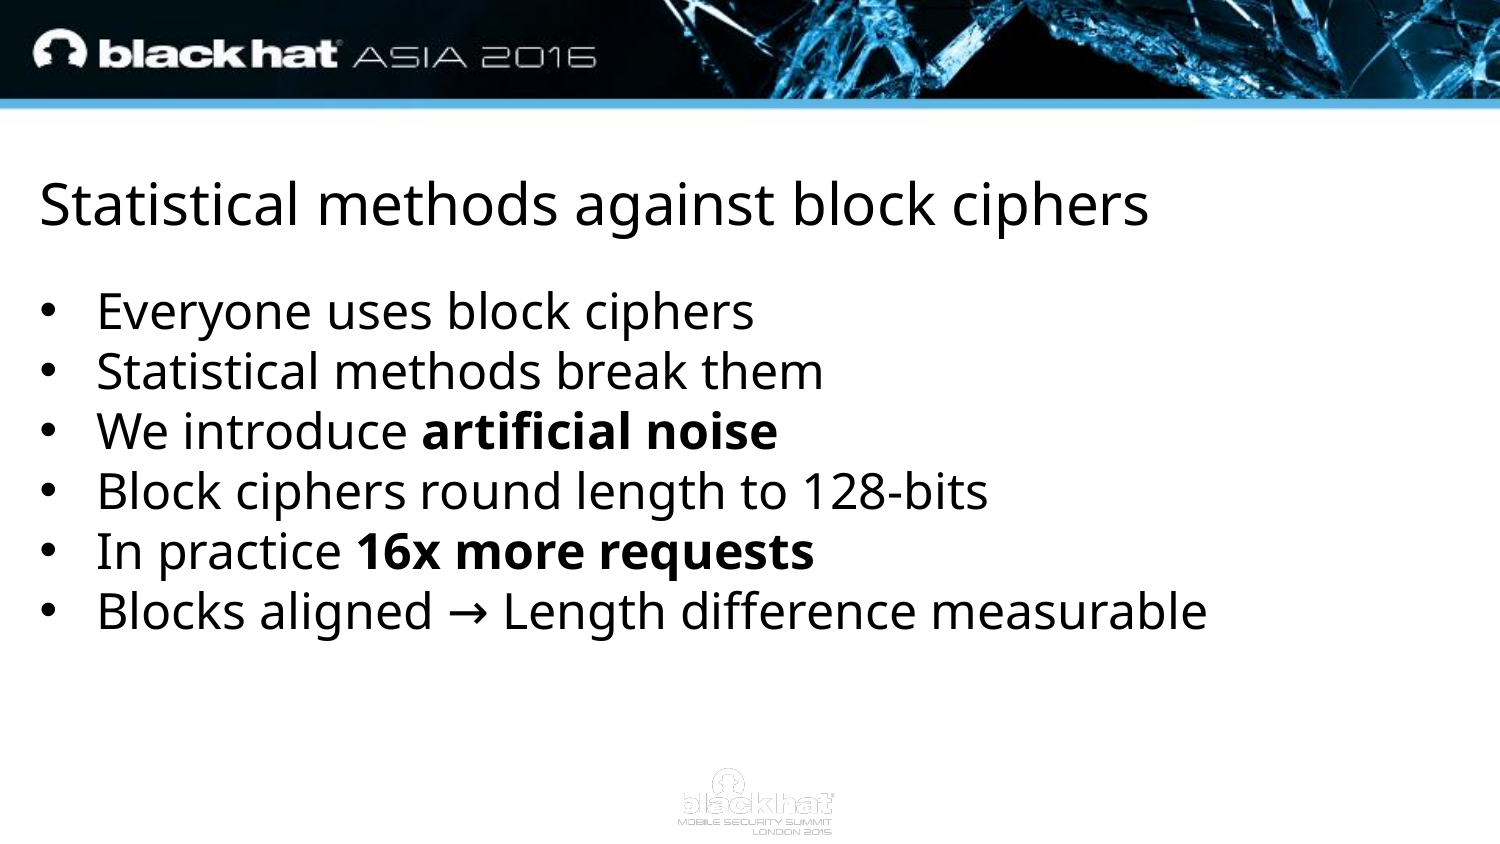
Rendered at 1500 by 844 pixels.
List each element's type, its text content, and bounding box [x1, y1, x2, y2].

text_box Statistical methods against block ciphers [24, 159, 1438, 245]
picture [0, 0, 1500, 844]
text_box Everyone uses block ciphers Statistical methods break them We introduce artificial noise Block ciphers round length to 128-bits In practice 16x more requests Blocks aligned → Length difference measurable [24, 271, 1450, 647]
